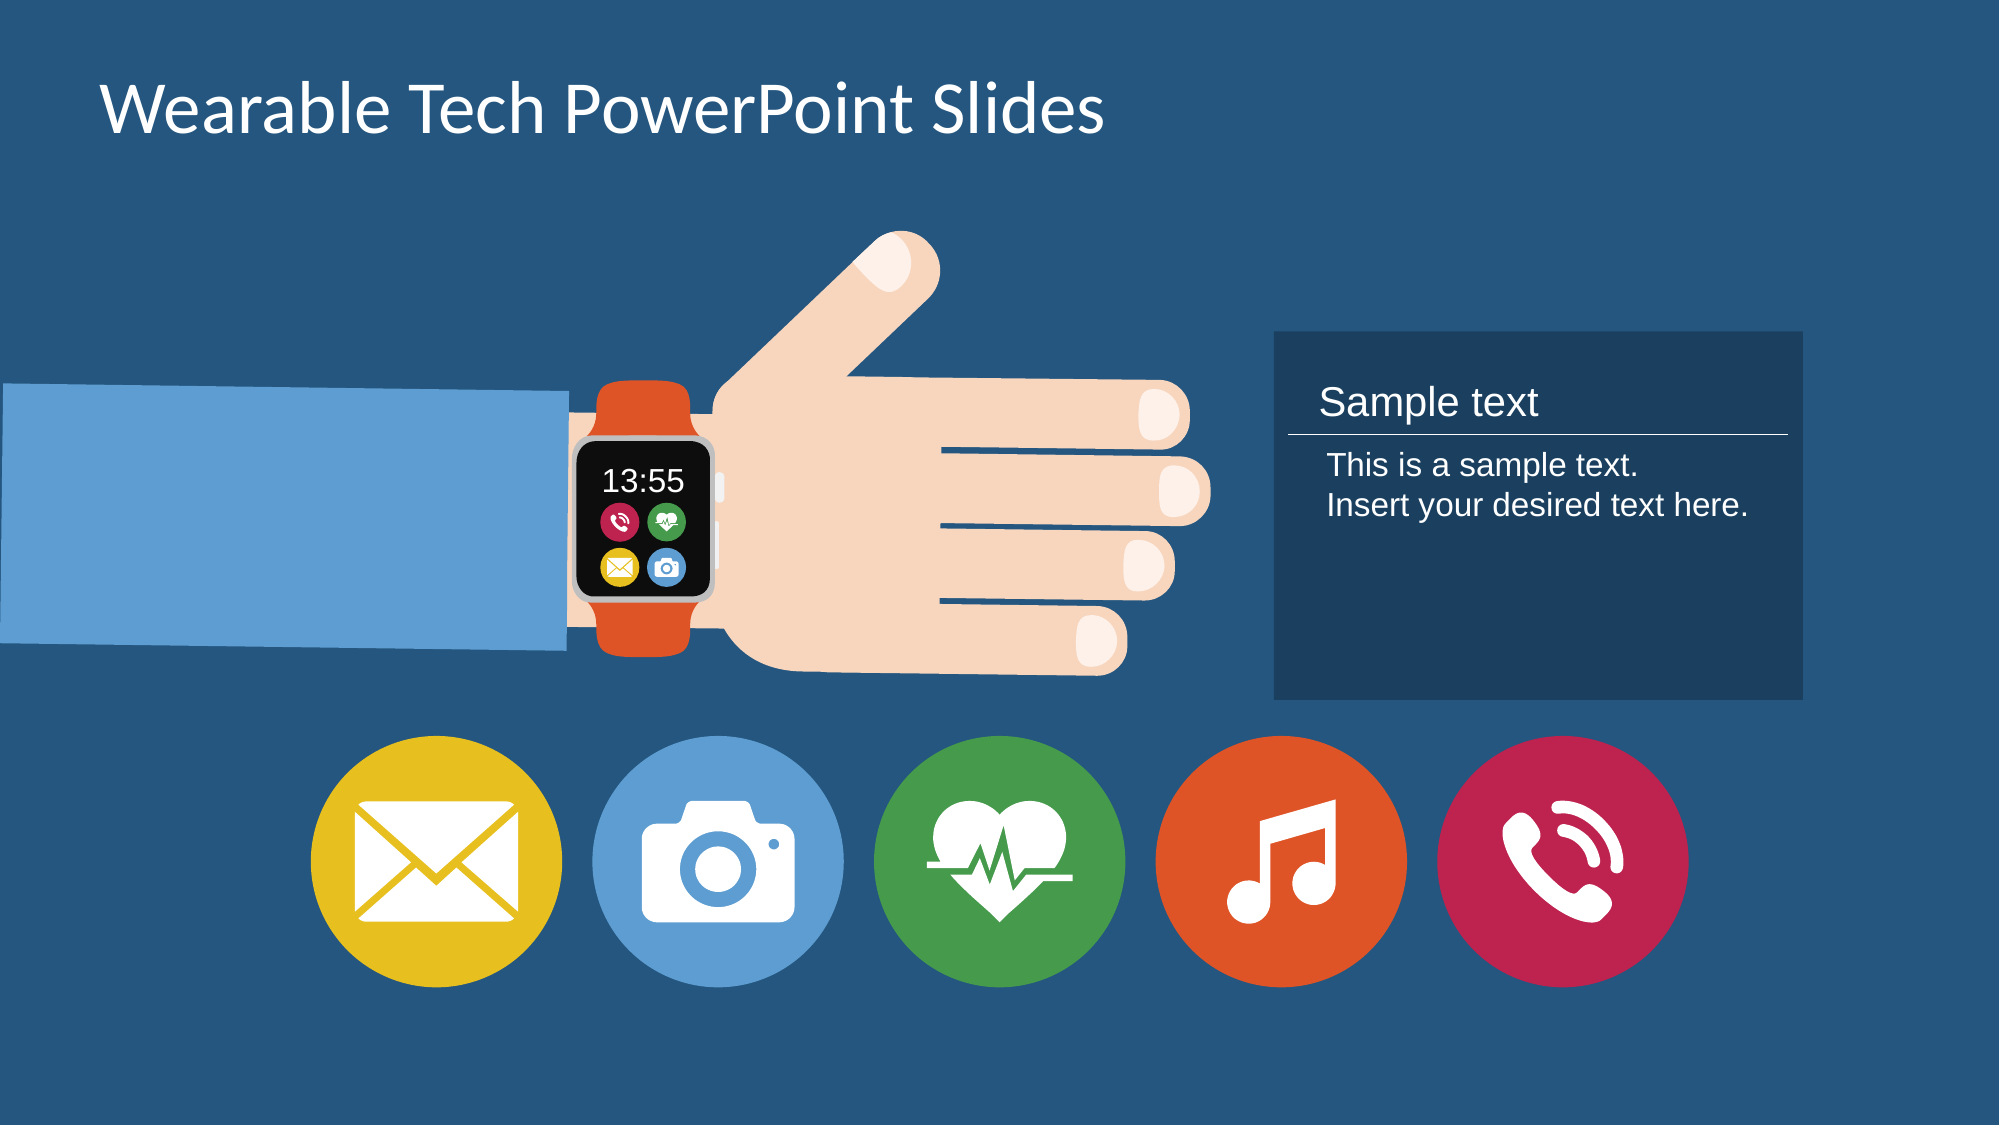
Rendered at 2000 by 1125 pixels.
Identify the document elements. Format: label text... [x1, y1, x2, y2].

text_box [310, 735, 1689, 988]
text_box Sample text [1303, 367, 1772, 433]
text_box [0, 226, 1211, 676]
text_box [571, 380, 725, 658]
text_box This is a sample text. Insert your desired text here. [1311, 444, 1765, 531]
title Wearable Tech PowerPoint Slides [99, 45, 1900, 162]
text_box [1272, 329, 1805, 702]
